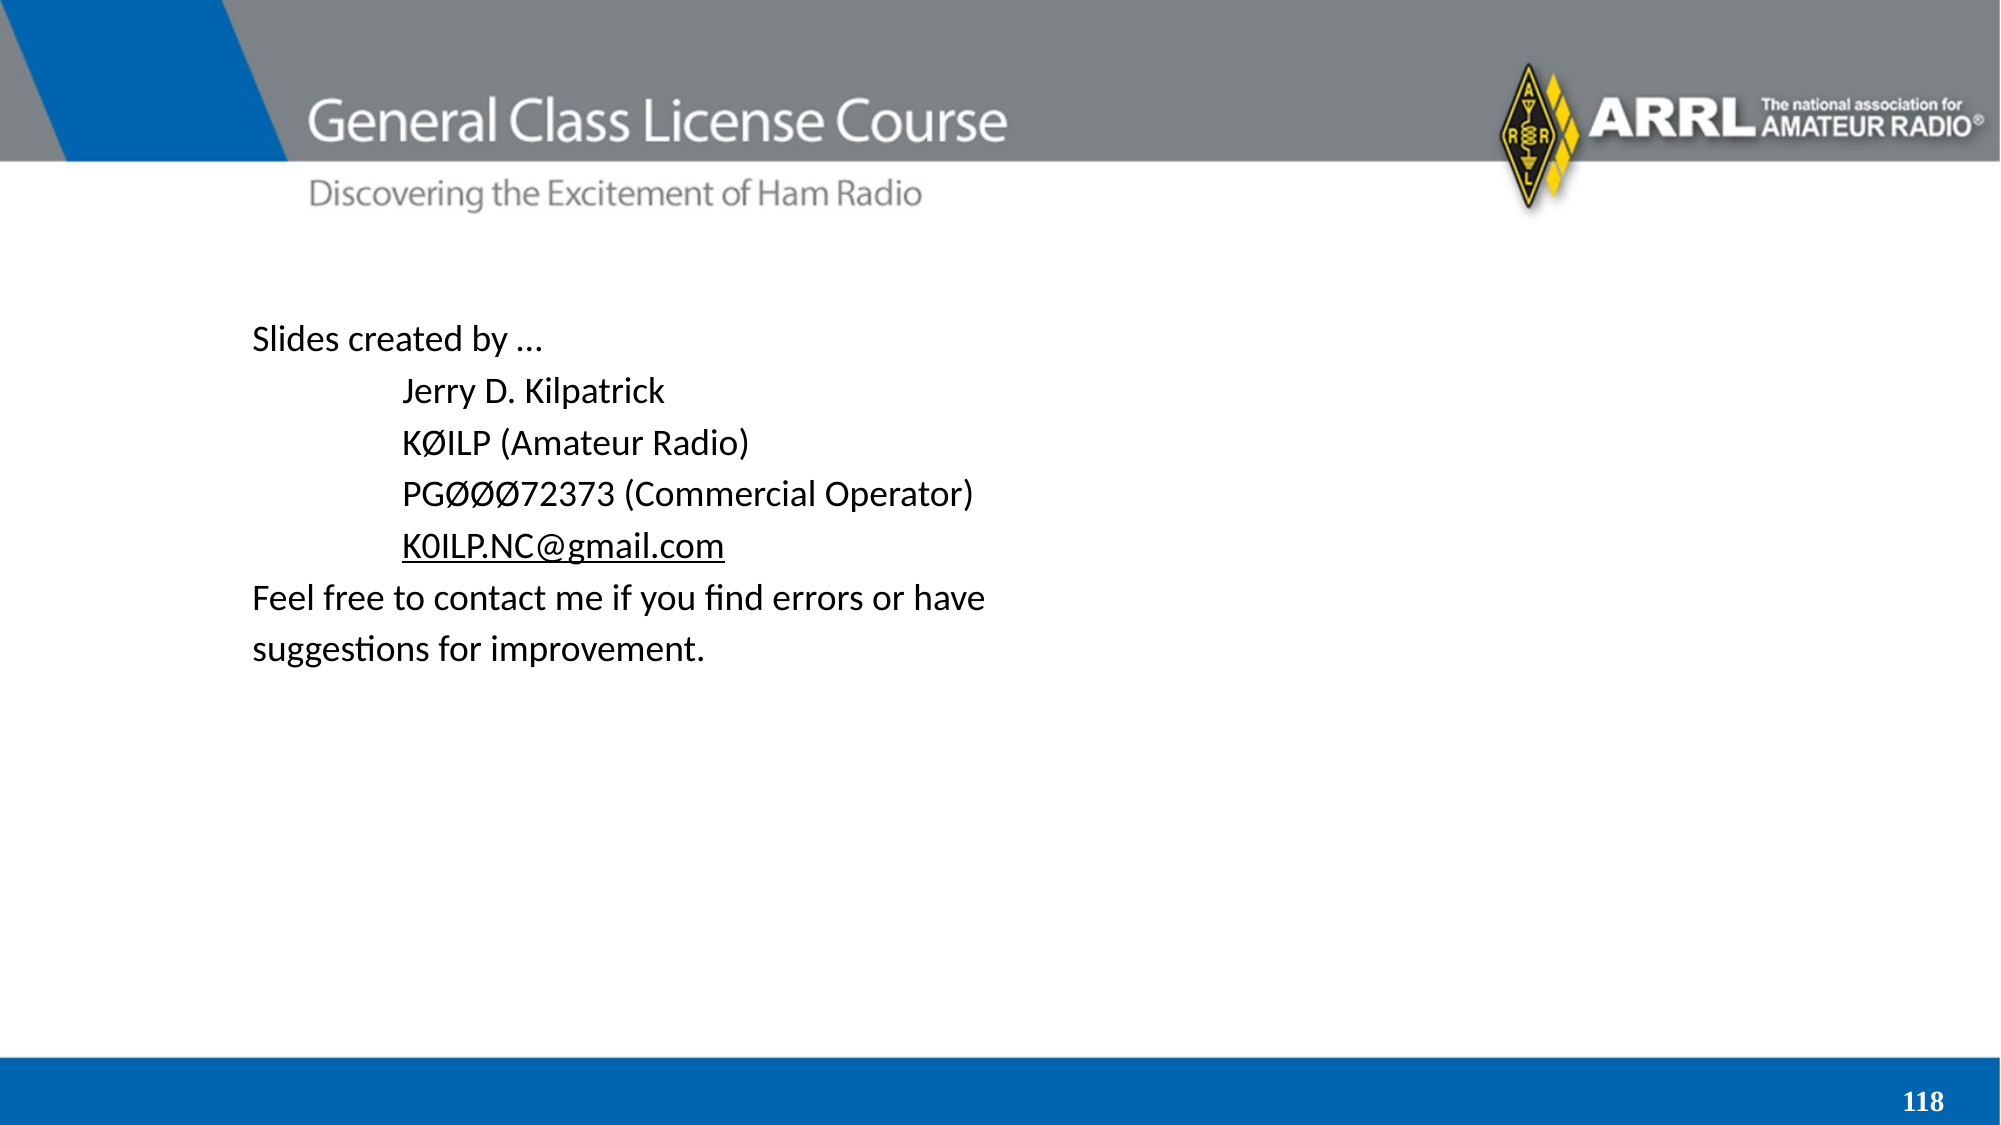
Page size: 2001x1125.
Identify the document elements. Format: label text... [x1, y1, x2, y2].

text_box Slides created by … Jerry D. Kilpatrick KØILP (Amateur Radio) PGØØØ72373 (Commercial Operator) K0ILP.NC@gmail.com Feel free to contact me if you find errors or have suggestions for improvement. [237, 299, 1088, 677]
picture [0, 0, 2001, 1125]
